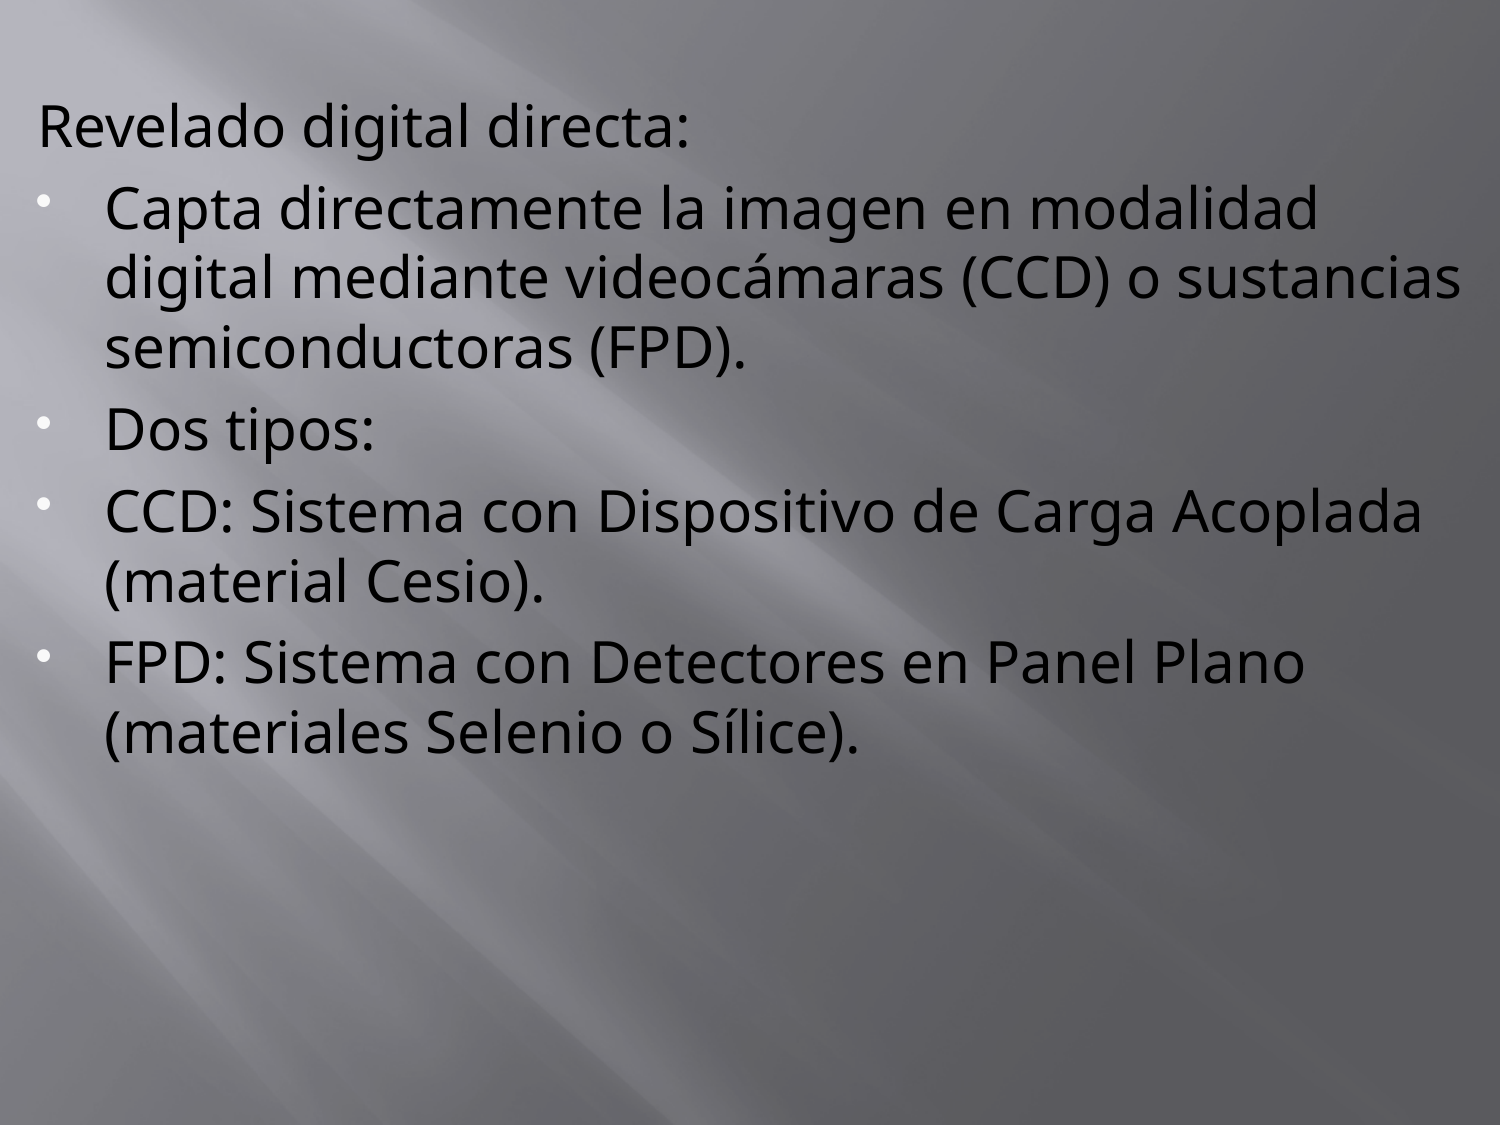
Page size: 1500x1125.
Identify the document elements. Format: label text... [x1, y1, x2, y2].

list Revelado digital directa: Capta directamente la imagen en modalidad digital mediante videocámaras (CCD) o sustancias semiconductoras (FPD). Dos tipos: CCD: Sistema con Dispositivo de Carga Acoplada (material Cesio). FPD: Sistema con Detectores en Panel Plano (materiales Selenio o Sílice). [0, 0, 1500, 1125]
